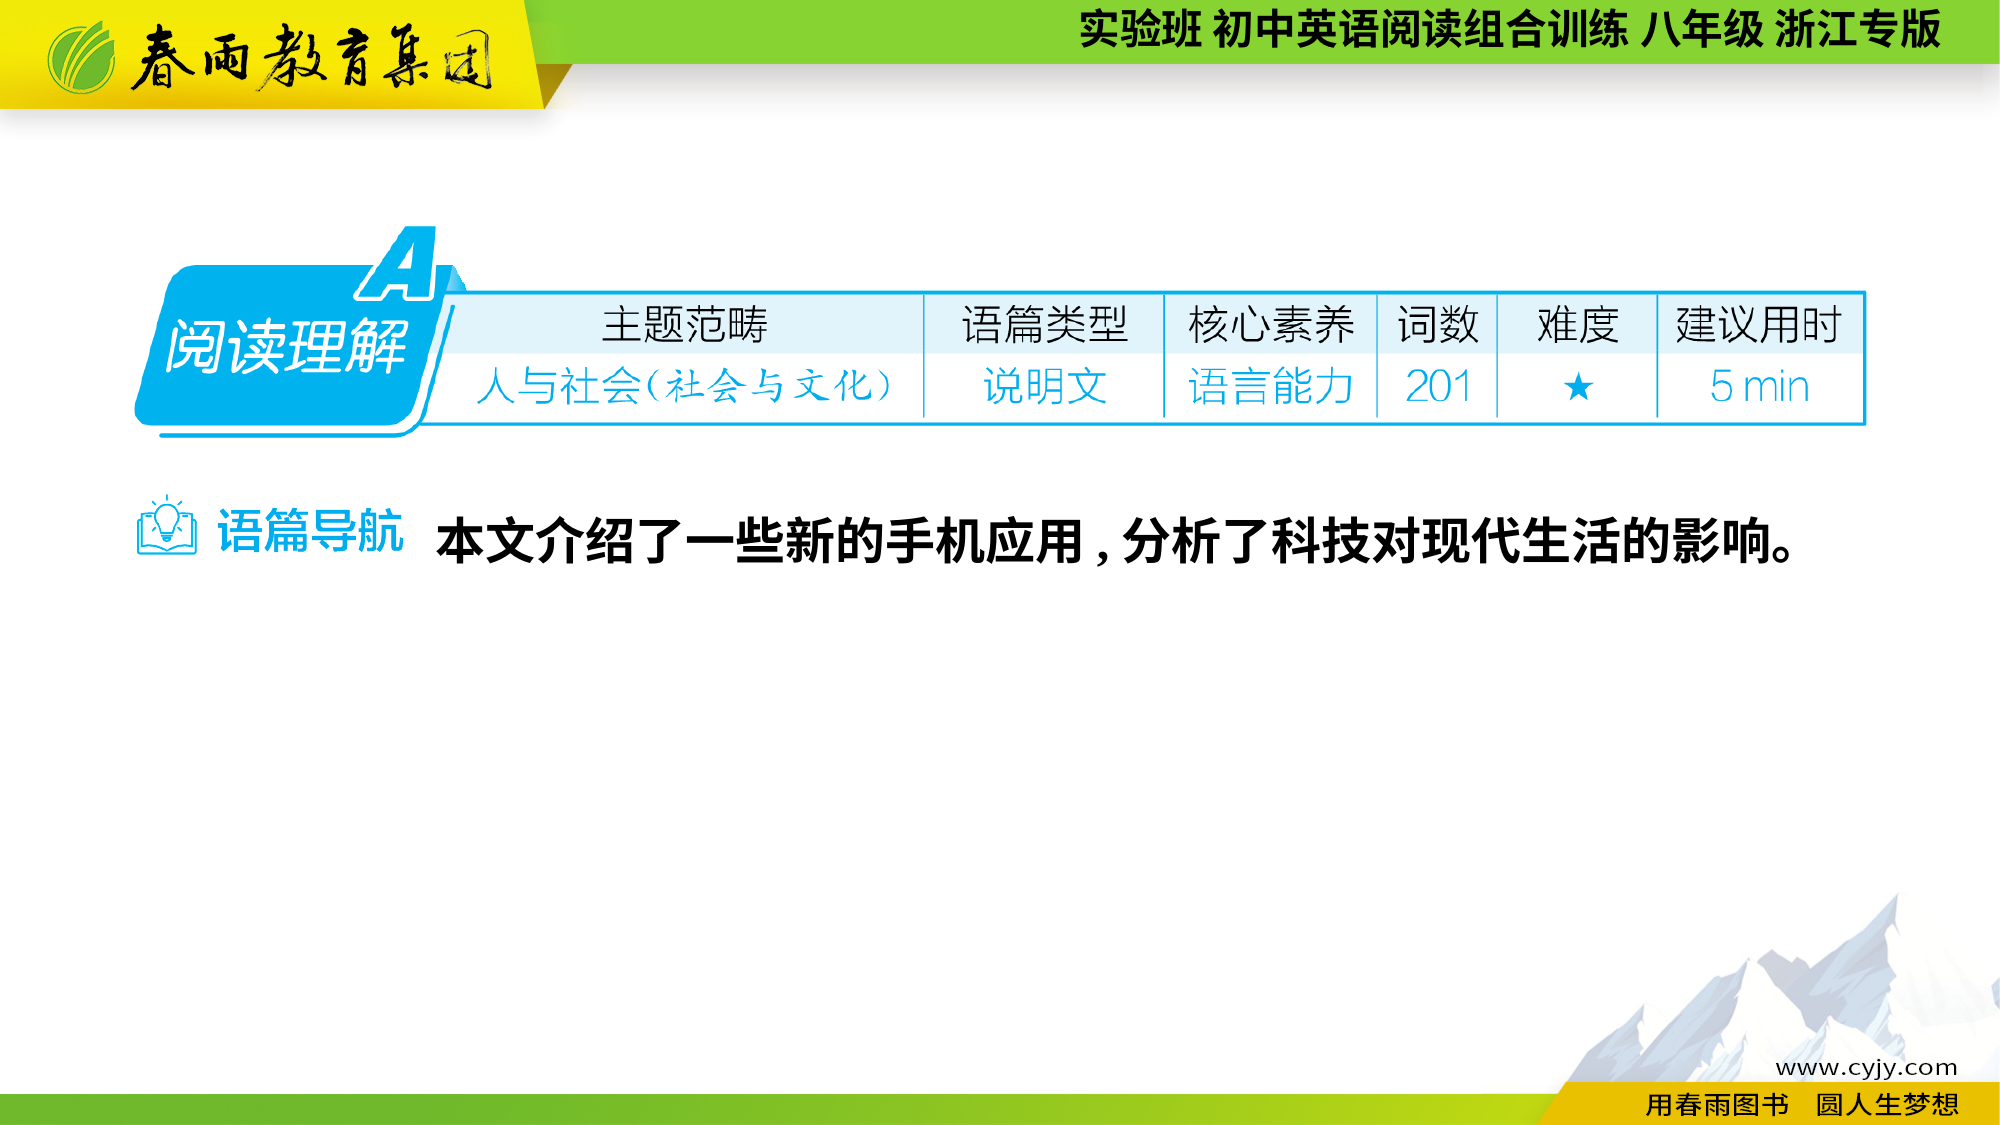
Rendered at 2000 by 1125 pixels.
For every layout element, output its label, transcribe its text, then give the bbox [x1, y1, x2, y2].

picture [0, 0, 2000, 1125]
list 本文介绍了一些新的手机应用,分析了科技对现代生活的影响。 [59, 471, 1944, 567]
